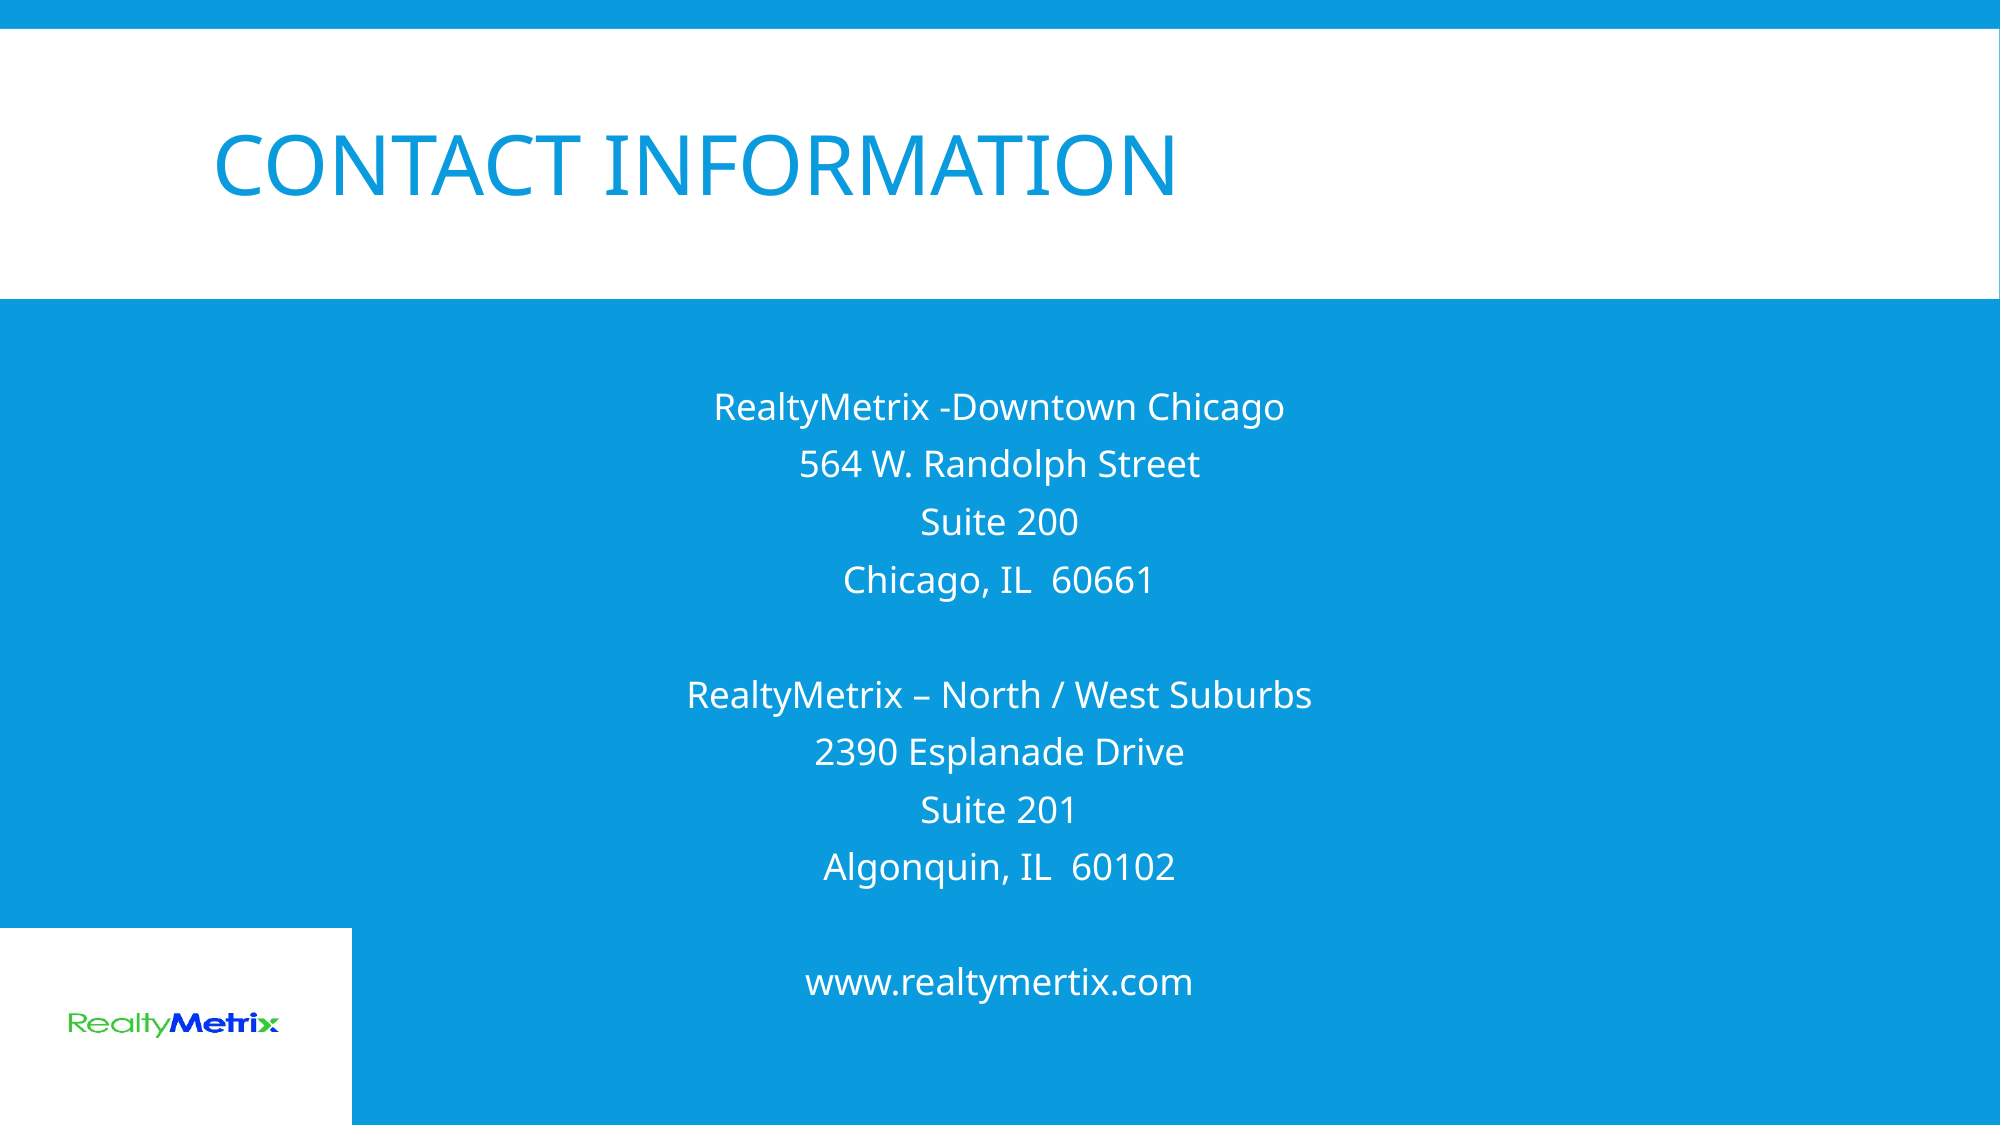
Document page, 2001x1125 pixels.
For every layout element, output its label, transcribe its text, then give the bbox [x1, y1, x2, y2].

picture [0, 929, 351, 1125]
list RealtyMetrix -Downtown Chicago 564 W. Randolph Street Suite 200 Chicago, IL 60661 RealtyMetrix – North / West Suburbs 2390 Esplanade Drive Suite 201 Algonquin, IL 60102 www.realtymertix.com [197, 329, 1803, 1020]
title Contact Information [197, 46, 1803, 295]
